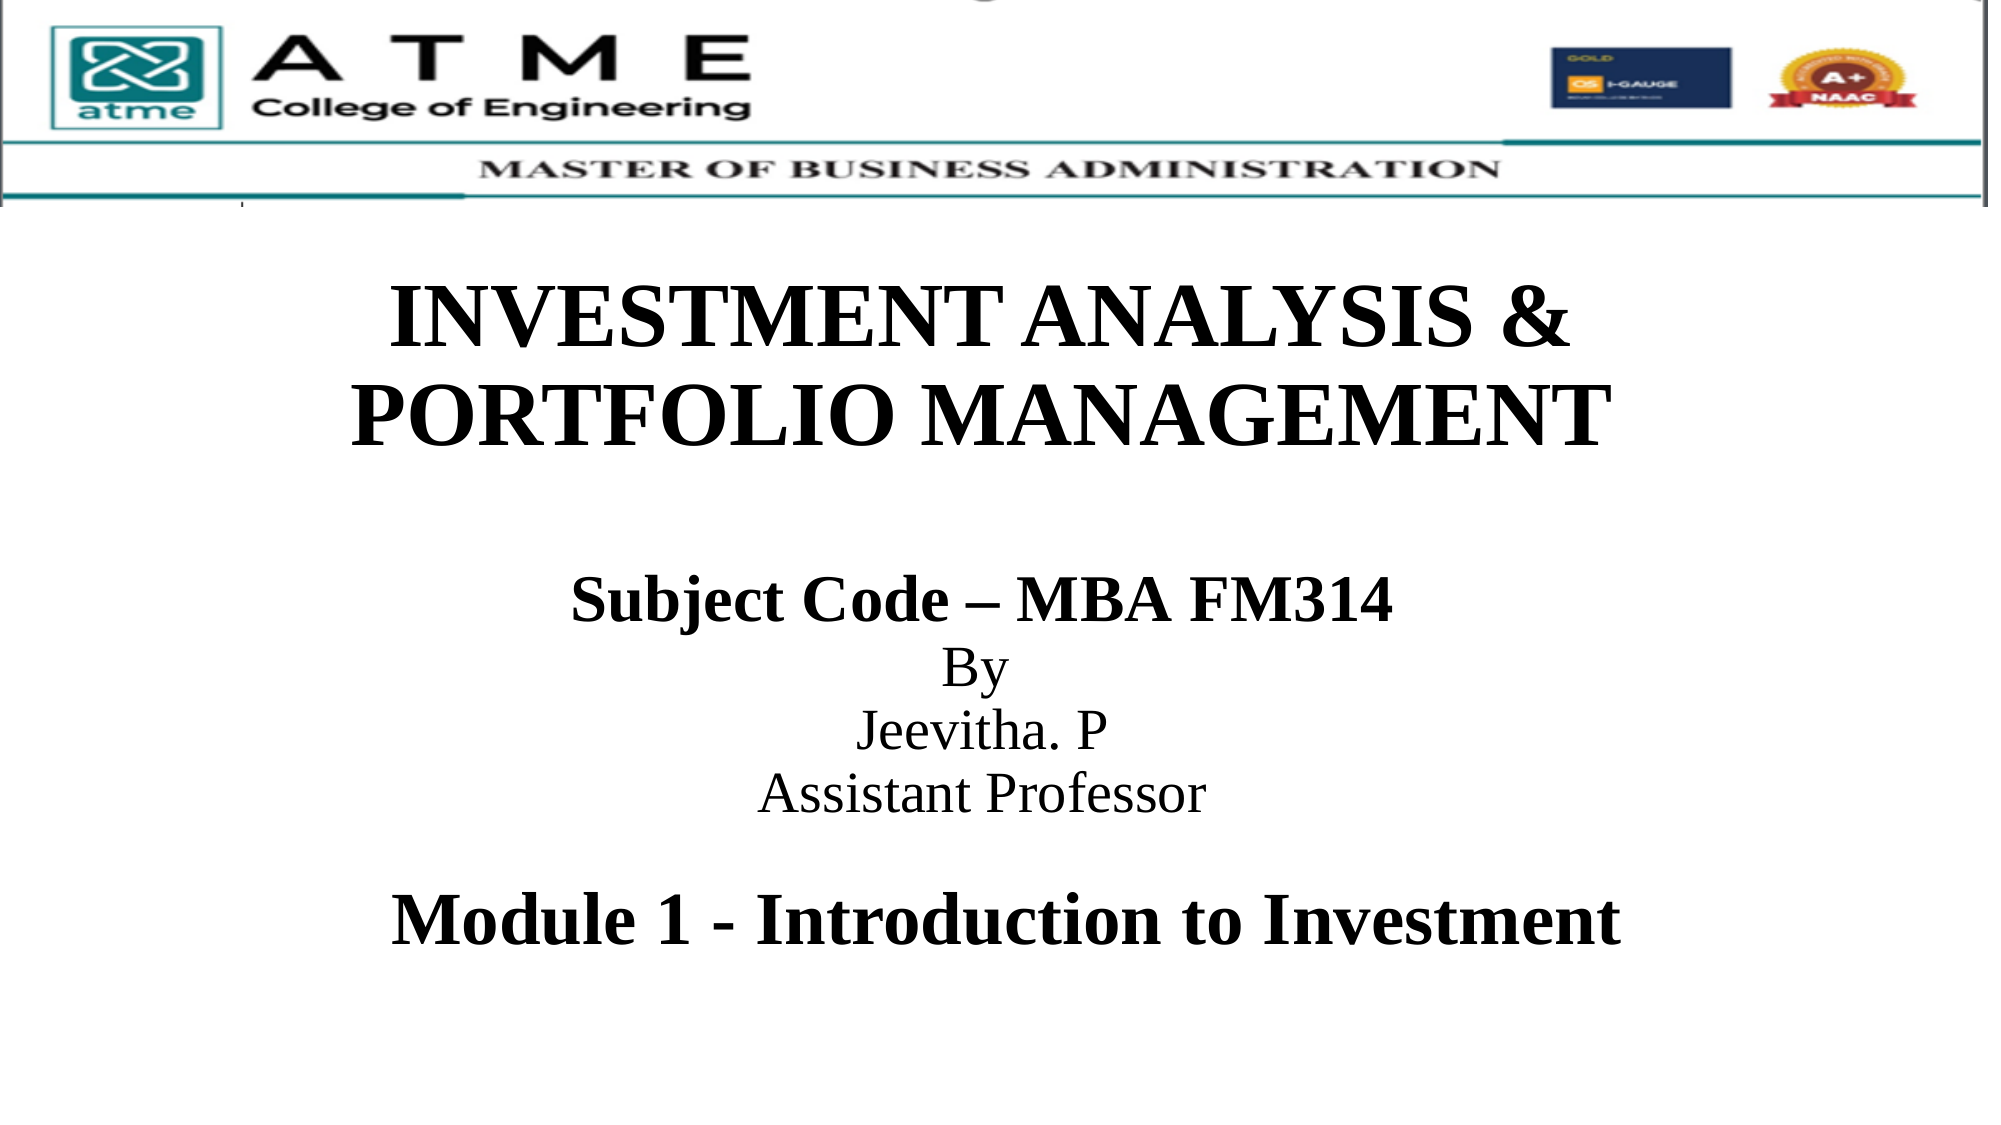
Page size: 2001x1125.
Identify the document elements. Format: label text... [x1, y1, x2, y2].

picture [0, 0, 1988, 207]
subtitle Module 1 - Introduction to Investment [265, 872, 1766, 1070]
title INVESTMENT ANALYSIS & PORTFOLIO MANAGEMENT Subject Code – MBA FM314 By Jeevitha. P Assistant Professor [232, 422, 1733, 833]
